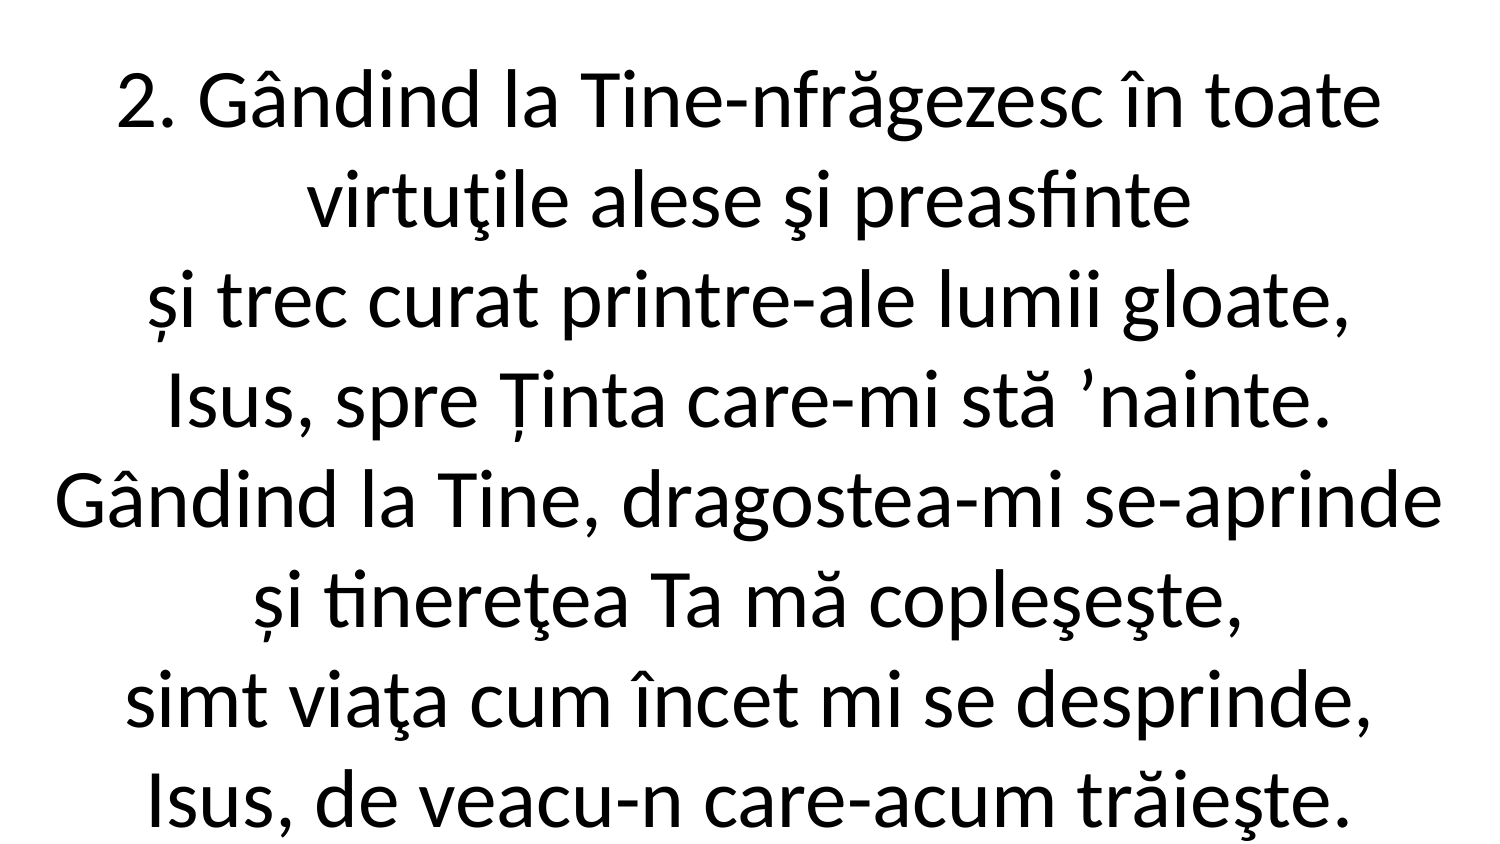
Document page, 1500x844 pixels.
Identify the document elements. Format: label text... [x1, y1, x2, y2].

text_box 2. Gândind la Tine-nfrăgezesc în toate virtuţile alese şi preasfinte și trec curat printre-ale lumii gloate, Isus, spre Ținta care-mi stă ʼnainte. Gândind la Tine, dragostea-mi se-aprinde și tinereţea Ta mă copleşeşte, simt viaţa cum încet mi se desprinde, Isus, de veacu-n care-acum trăieşte. [39, 0, 1461, 844]
